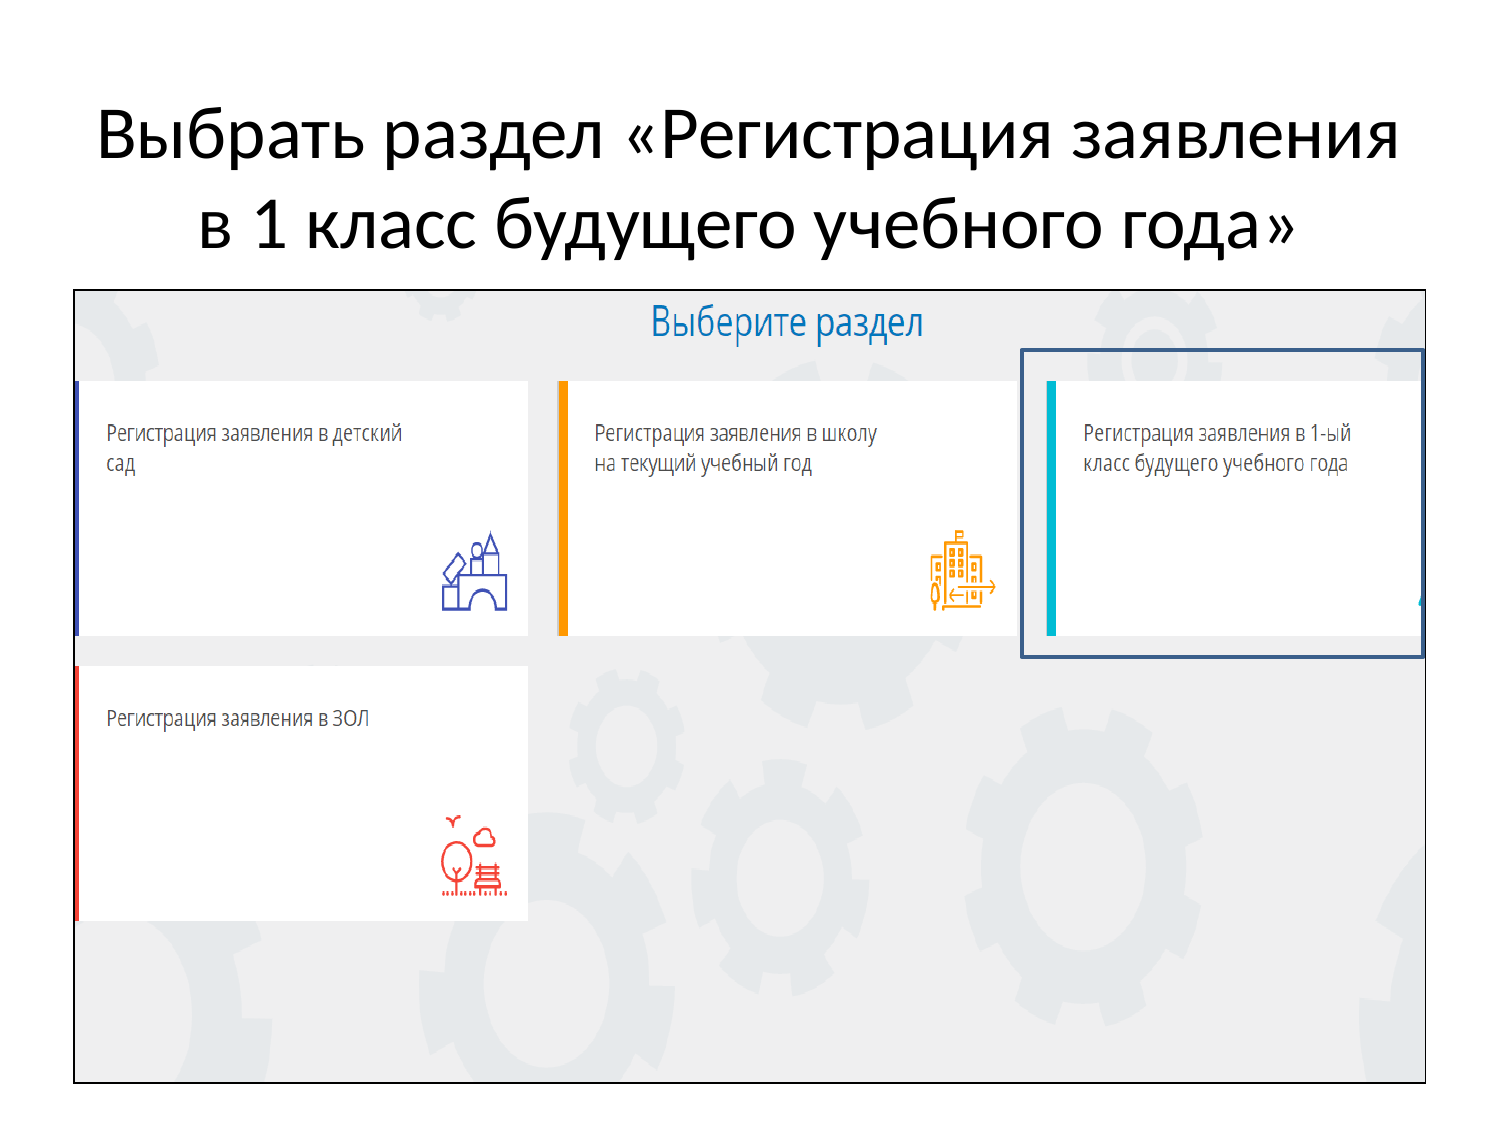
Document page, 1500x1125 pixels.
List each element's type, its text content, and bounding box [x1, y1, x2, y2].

title Выбрать раздел «Регистрация заявления в 1 класс будущего учебного года» [75, 45, 1424, 289]
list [74, 290, 1426, 1083]
